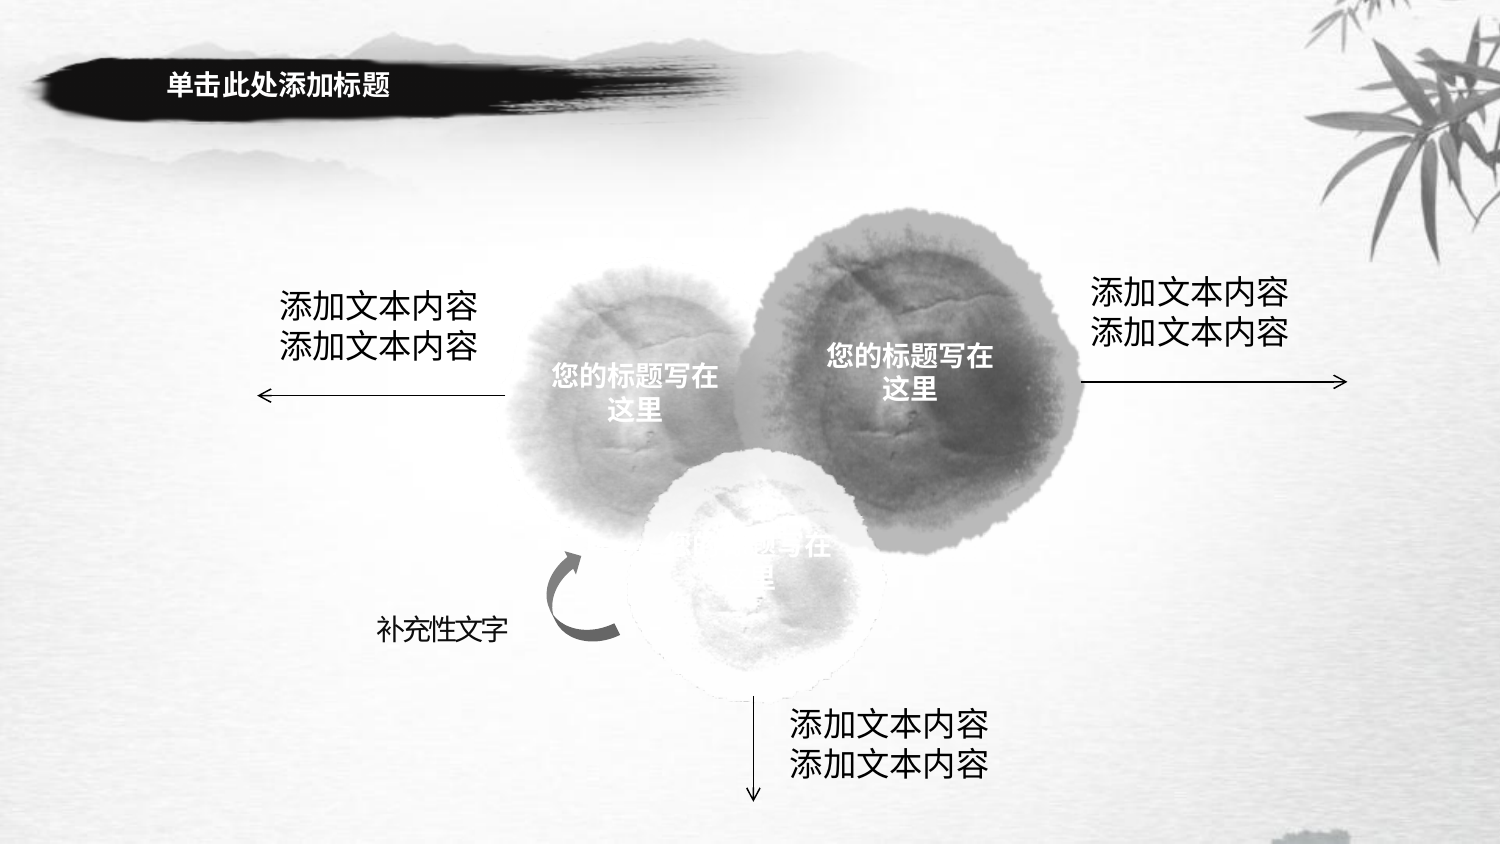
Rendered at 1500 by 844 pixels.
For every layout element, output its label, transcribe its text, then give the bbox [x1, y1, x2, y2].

text_box 补充性文字 [361, 596, 534, 654]
text_box 添加文本内容添加文本内容 [1092, 263, 1317, 359]
picture [0, 0, 1500, 844]
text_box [0, 16, 815, 134]
text_box 添加文本内容添加文本内容 [766, 695, 1014, 791]
text_box 添加文本内容添加文本内容 [252, 277, 490, 372]
text_box [546, 562, 620, 642]
